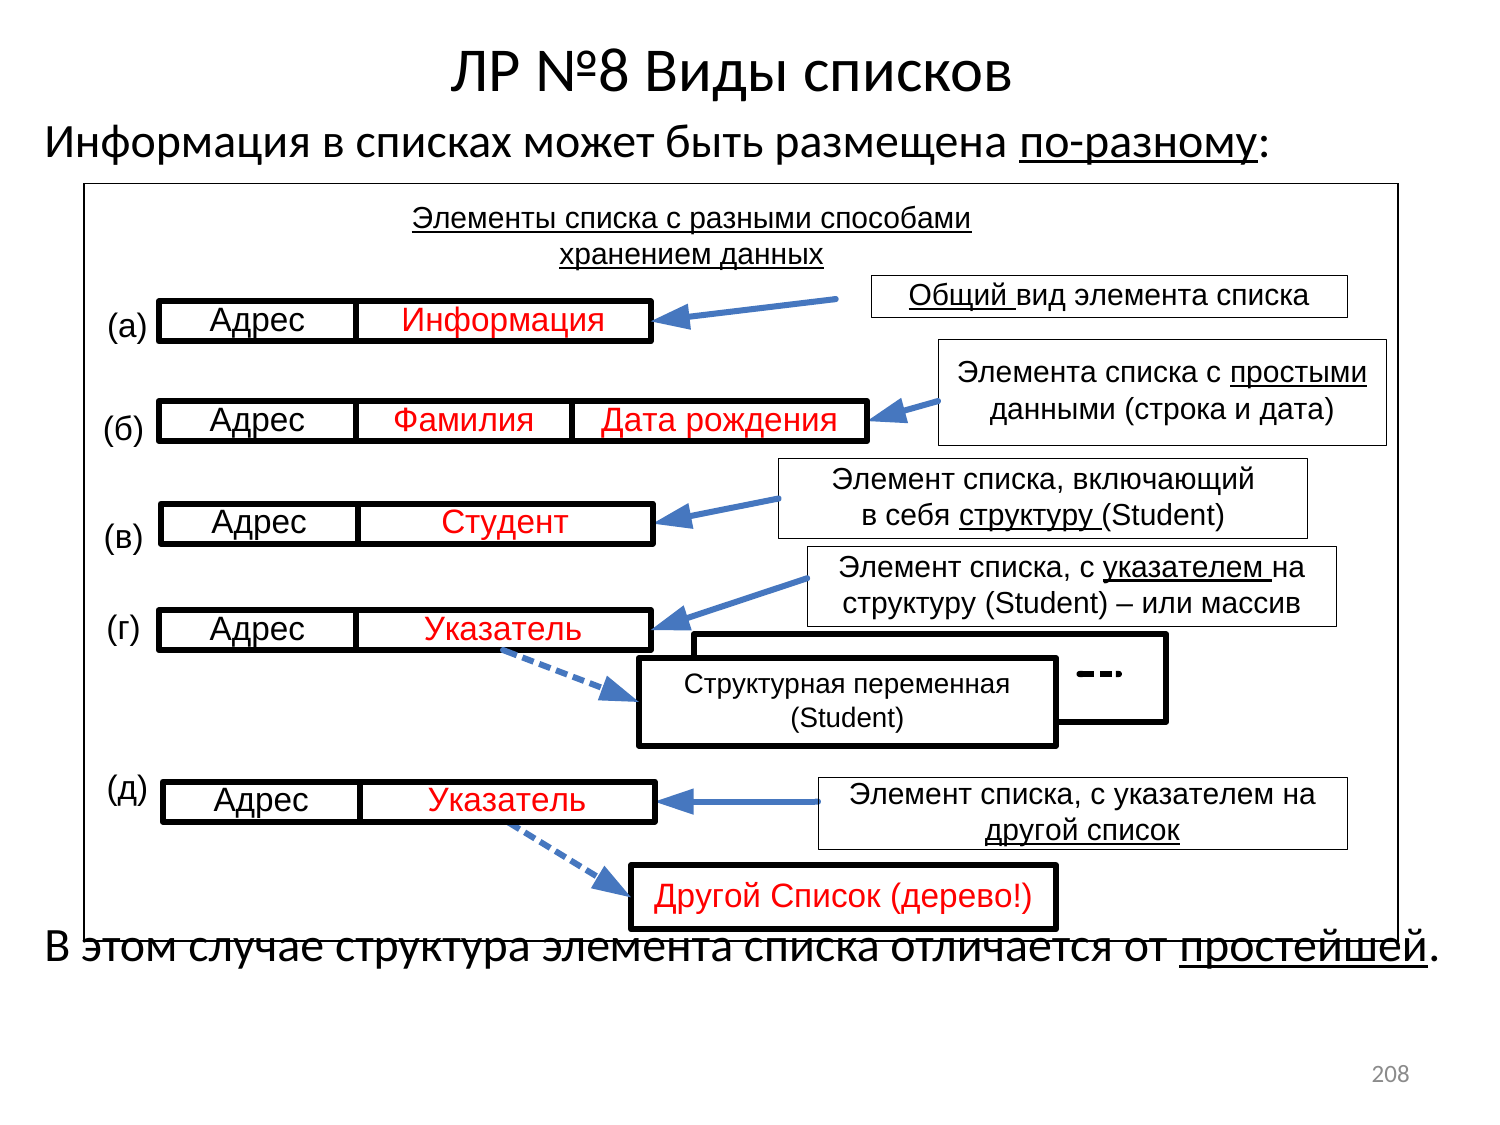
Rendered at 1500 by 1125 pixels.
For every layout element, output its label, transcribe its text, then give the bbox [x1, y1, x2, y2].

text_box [84, 184, 1398, 941]
text_box Информация в списках может быть размещена по-разному: В этом случае структура элемента списка отличается от простейшей. [29, 101, 1500, 173]
title ЛР №8 Виды списков [147, 19, 1317, 101]
slide_number 208 [1074, 1042, 1425, 1103]
